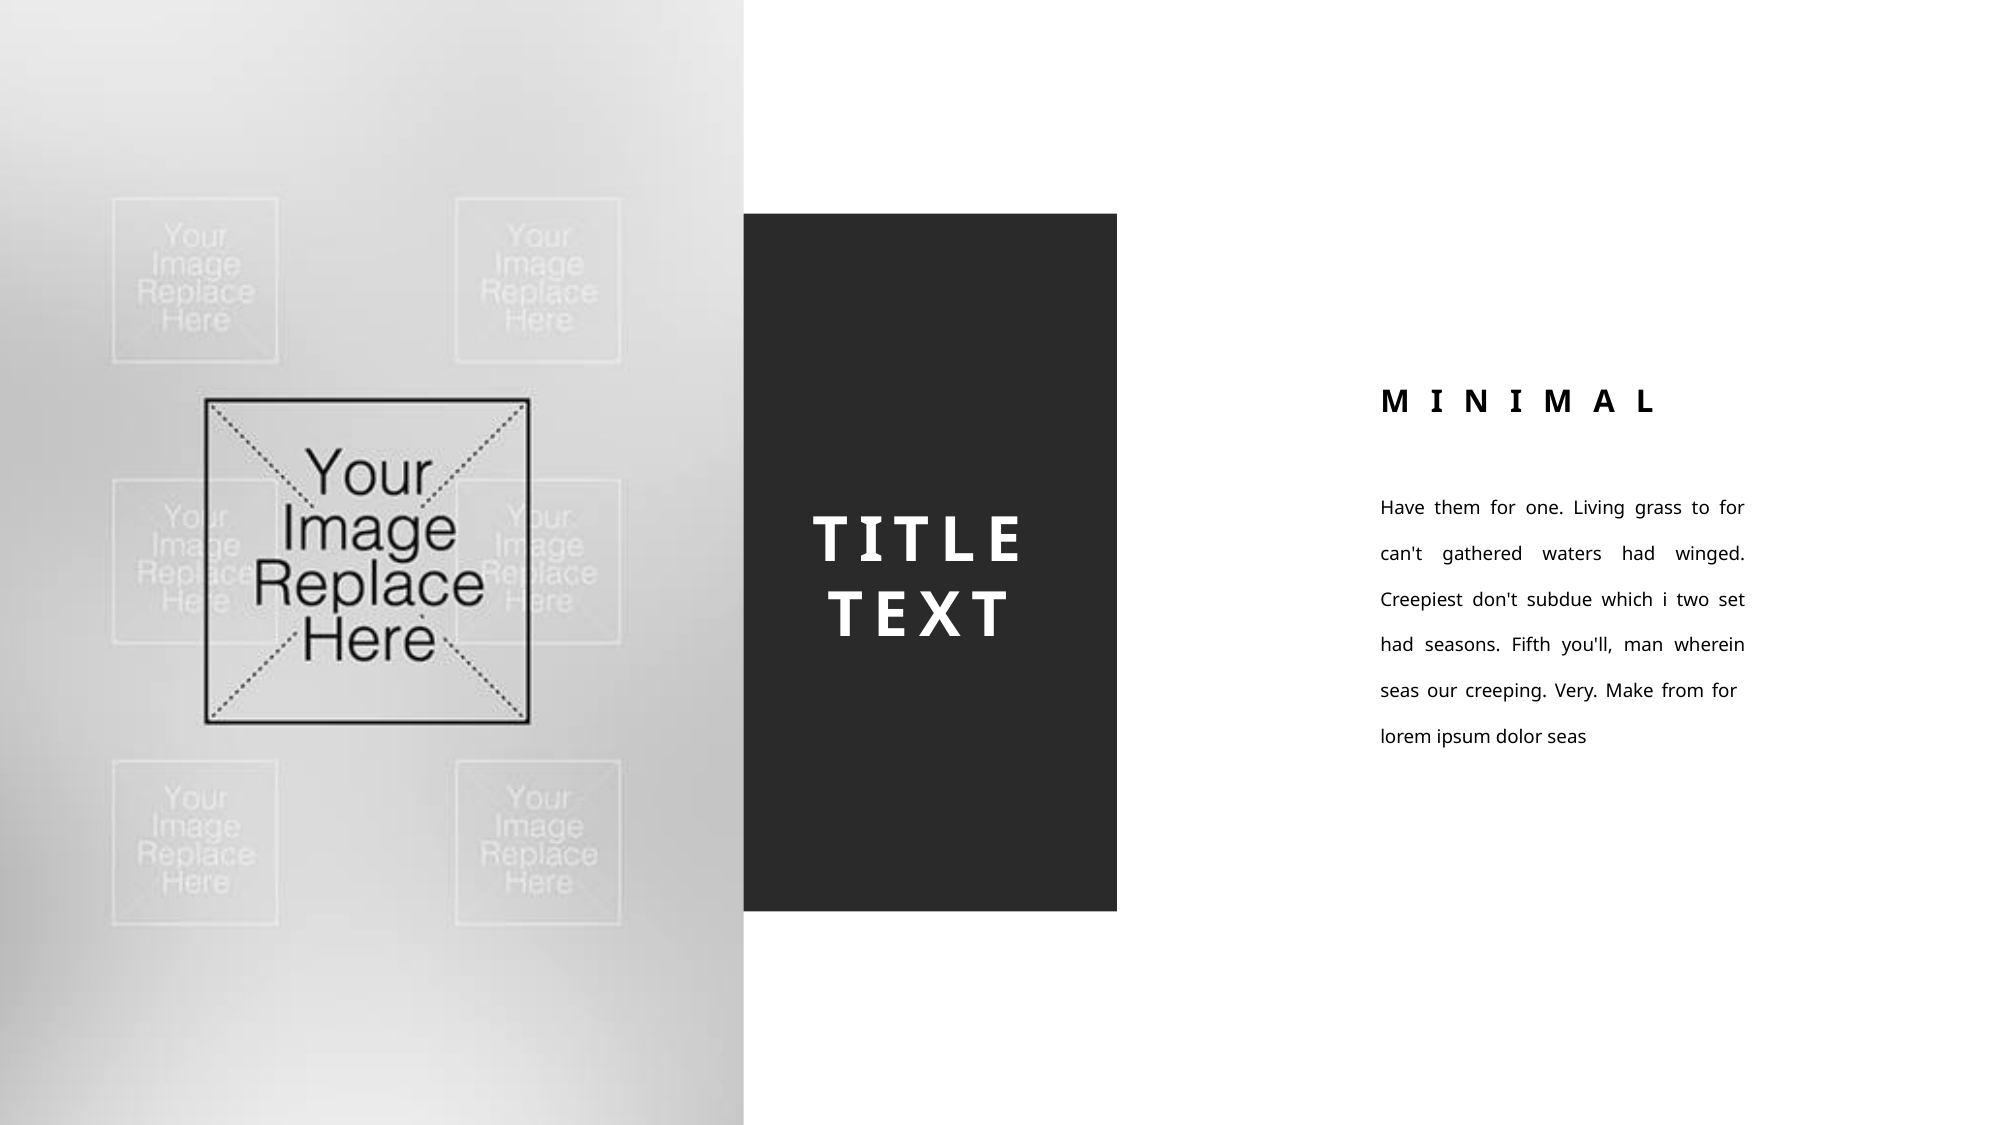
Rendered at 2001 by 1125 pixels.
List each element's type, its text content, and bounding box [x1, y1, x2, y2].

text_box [1365, 374, 1760, 758]
text_box [744, 213, 1118, 912]
text_box TITLE TEXT [780, 491, 1055, 657]
picture [0, 0, 744, 1125]
